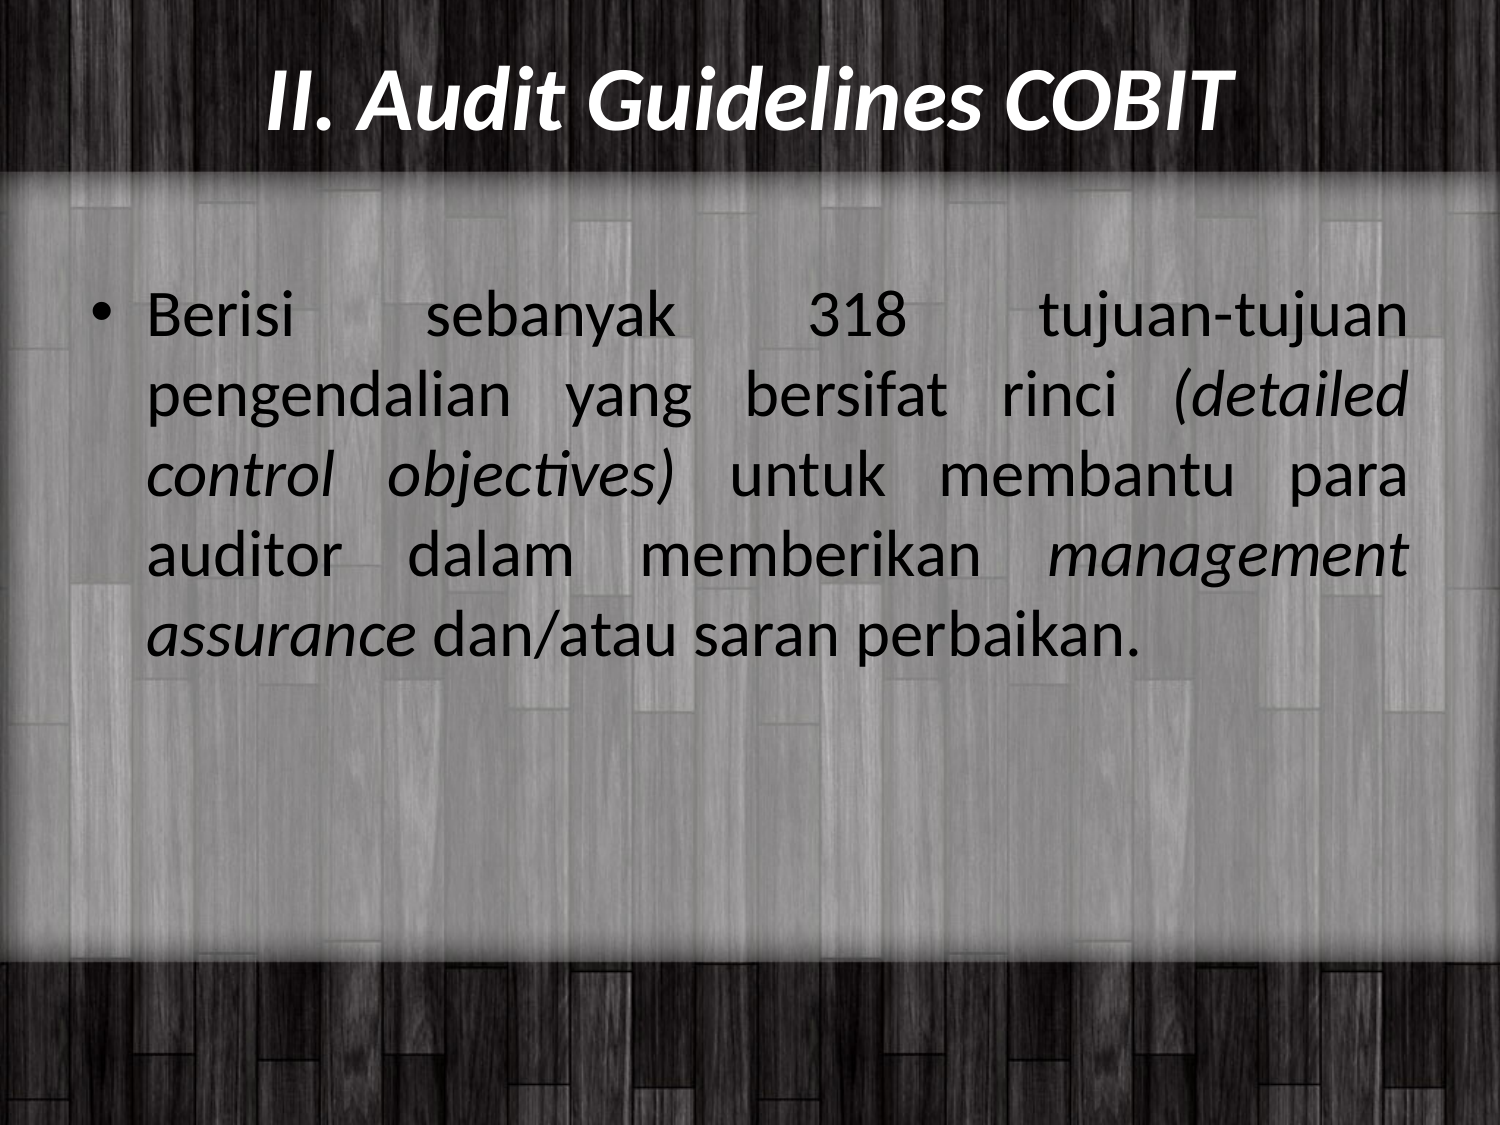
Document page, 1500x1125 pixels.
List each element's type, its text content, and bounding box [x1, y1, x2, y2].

picture [0, 0, 1500, 1125]
list Berisi sebanyak 318 tujuan-tujuan pengendalian yang bersifat rinci (detailed control objectives) untuk membantu para auditor dalam memberikan management assurance dan/atau saran perbaikan. [75, 262, 1425, 1005]
title II. Audit Guidelines COBIT [75, 0, 1425, 188]
